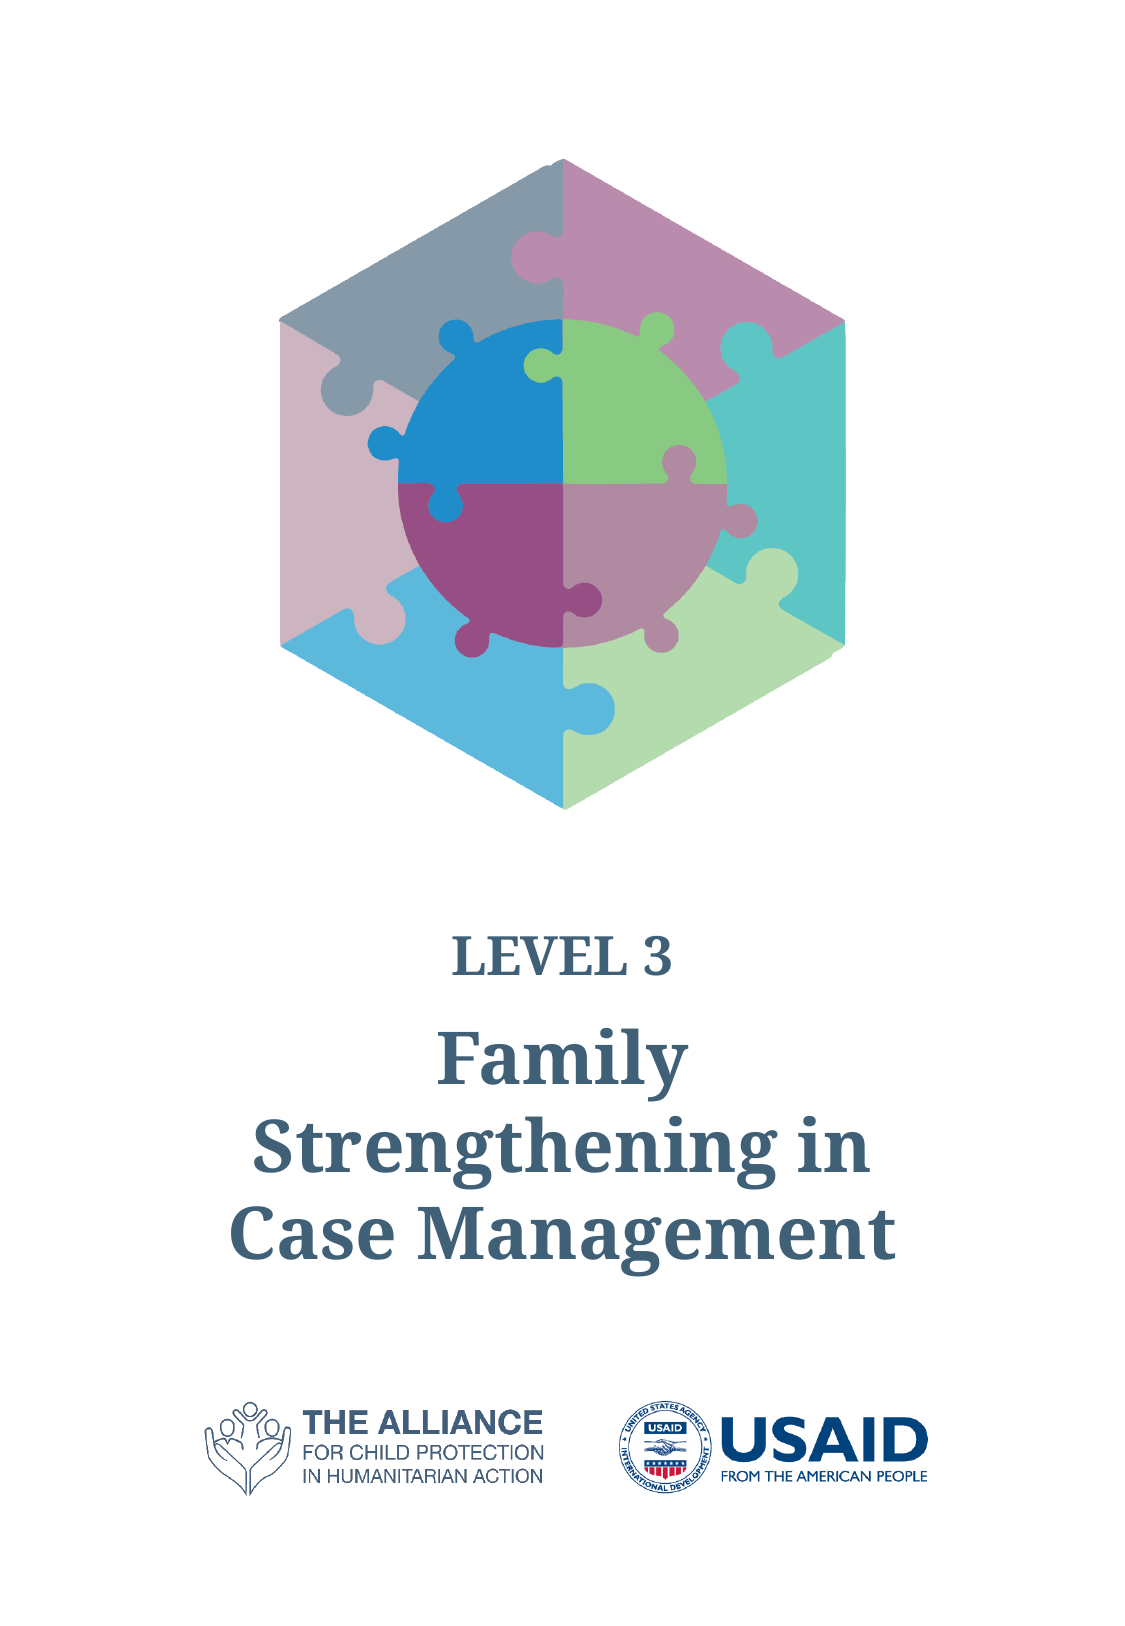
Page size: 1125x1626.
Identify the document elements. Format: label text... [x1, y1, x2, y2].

picture [279, 158, 846, 810]
picture [181, 1373, 971, 1525]
text_box LEVEL 3 Family Strengthening in Case Management [185, 914, 940, 1282]
